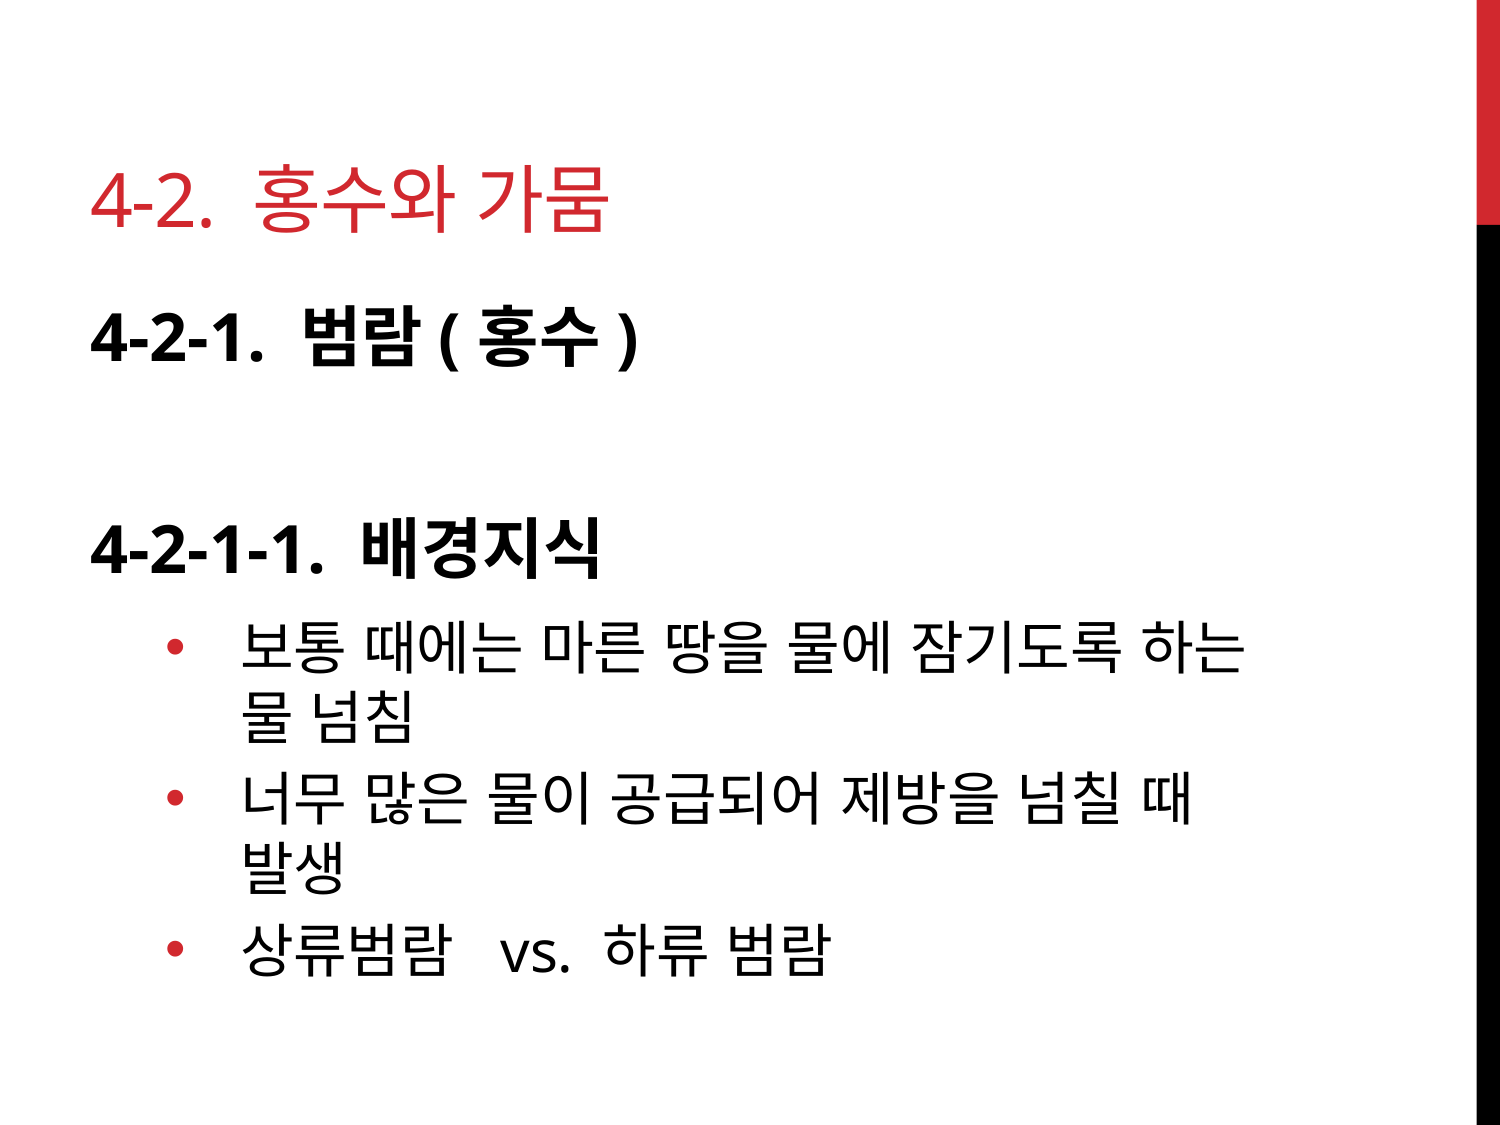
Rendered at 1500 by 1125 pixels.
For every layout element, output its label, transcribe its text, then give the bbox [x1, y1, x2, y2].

title 4-2. 홍수와 가뭄 [75, 25, 1400, 250]
list 4-2-1. 범람(홍수) 4-2-1-1. 배경지식 보통 때에는 마른 땅을 물에 잠기도록 하는 물 넘침 너무 많은 물이 공급되어 제방을 넘칠 때 발생 상류범람 vs. 하류 범람 [75, 287, 1325, 1005]
